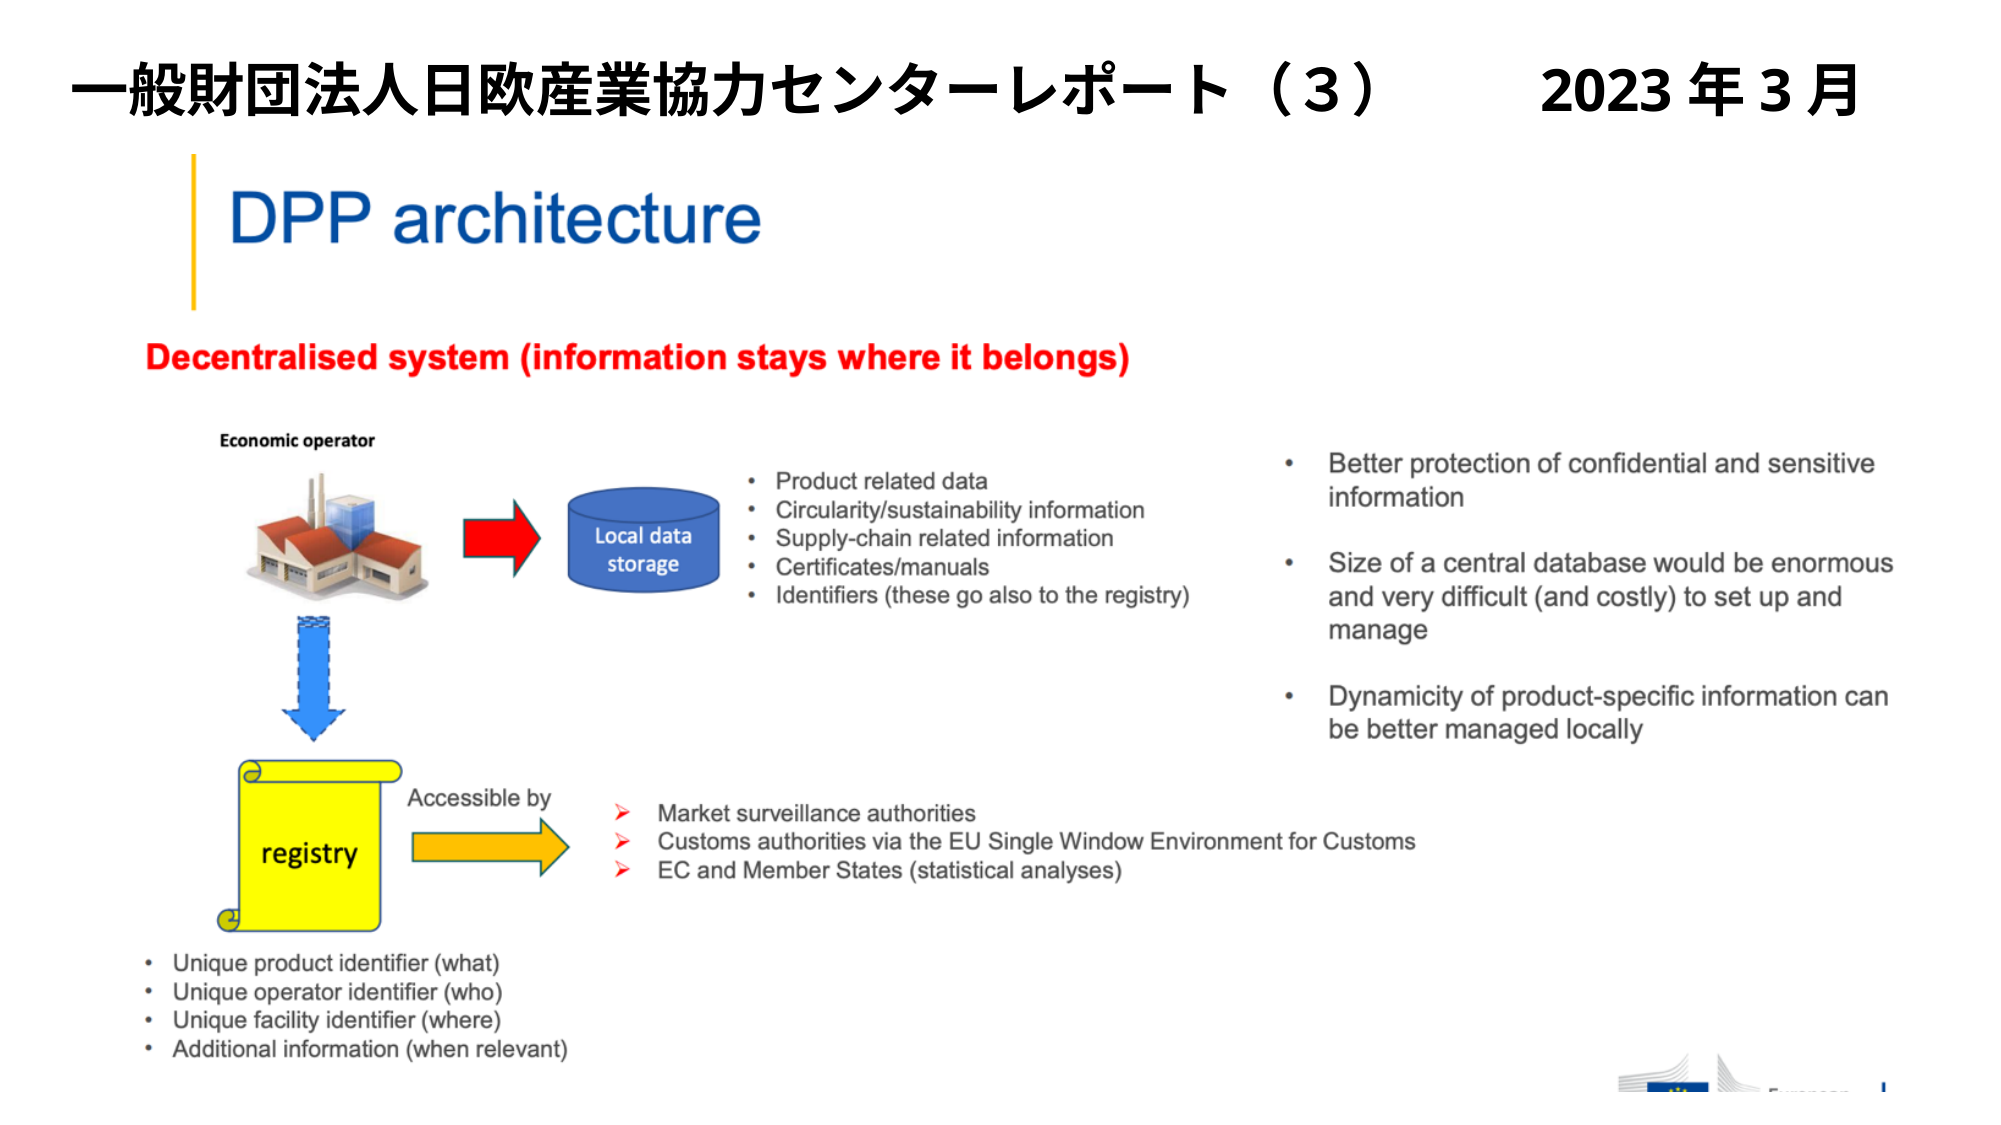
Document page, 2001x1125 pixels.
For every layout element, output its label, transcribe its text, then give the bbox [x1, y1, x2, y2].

text_box 一般財団法人日欧産業協力センターレポート（３） 2023年3月 [28, 0, 1897, 131]
picture [128, 154, 1948, 1092]
